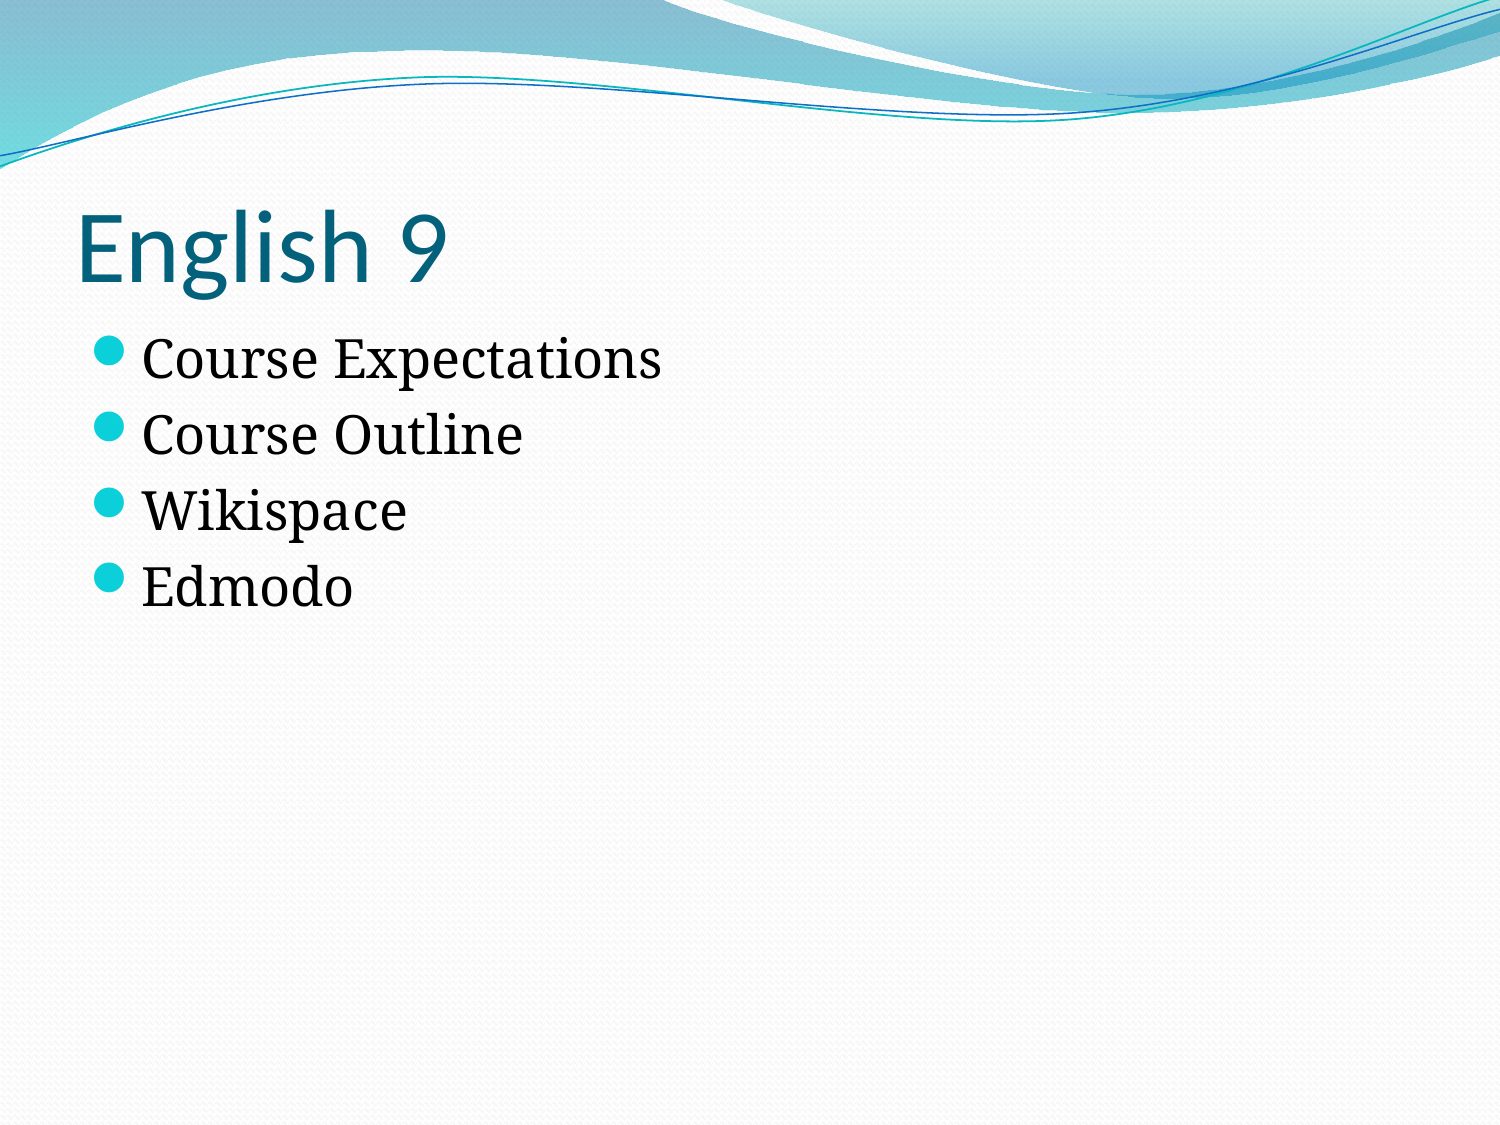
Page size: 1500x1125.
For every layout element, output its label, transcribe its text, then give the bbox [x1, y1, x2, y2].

title English 9 [75, 115, 1425, 303]
list Course Expectations Course Outline Wikispace Edmodo [75, 317, 1425, 1038]
